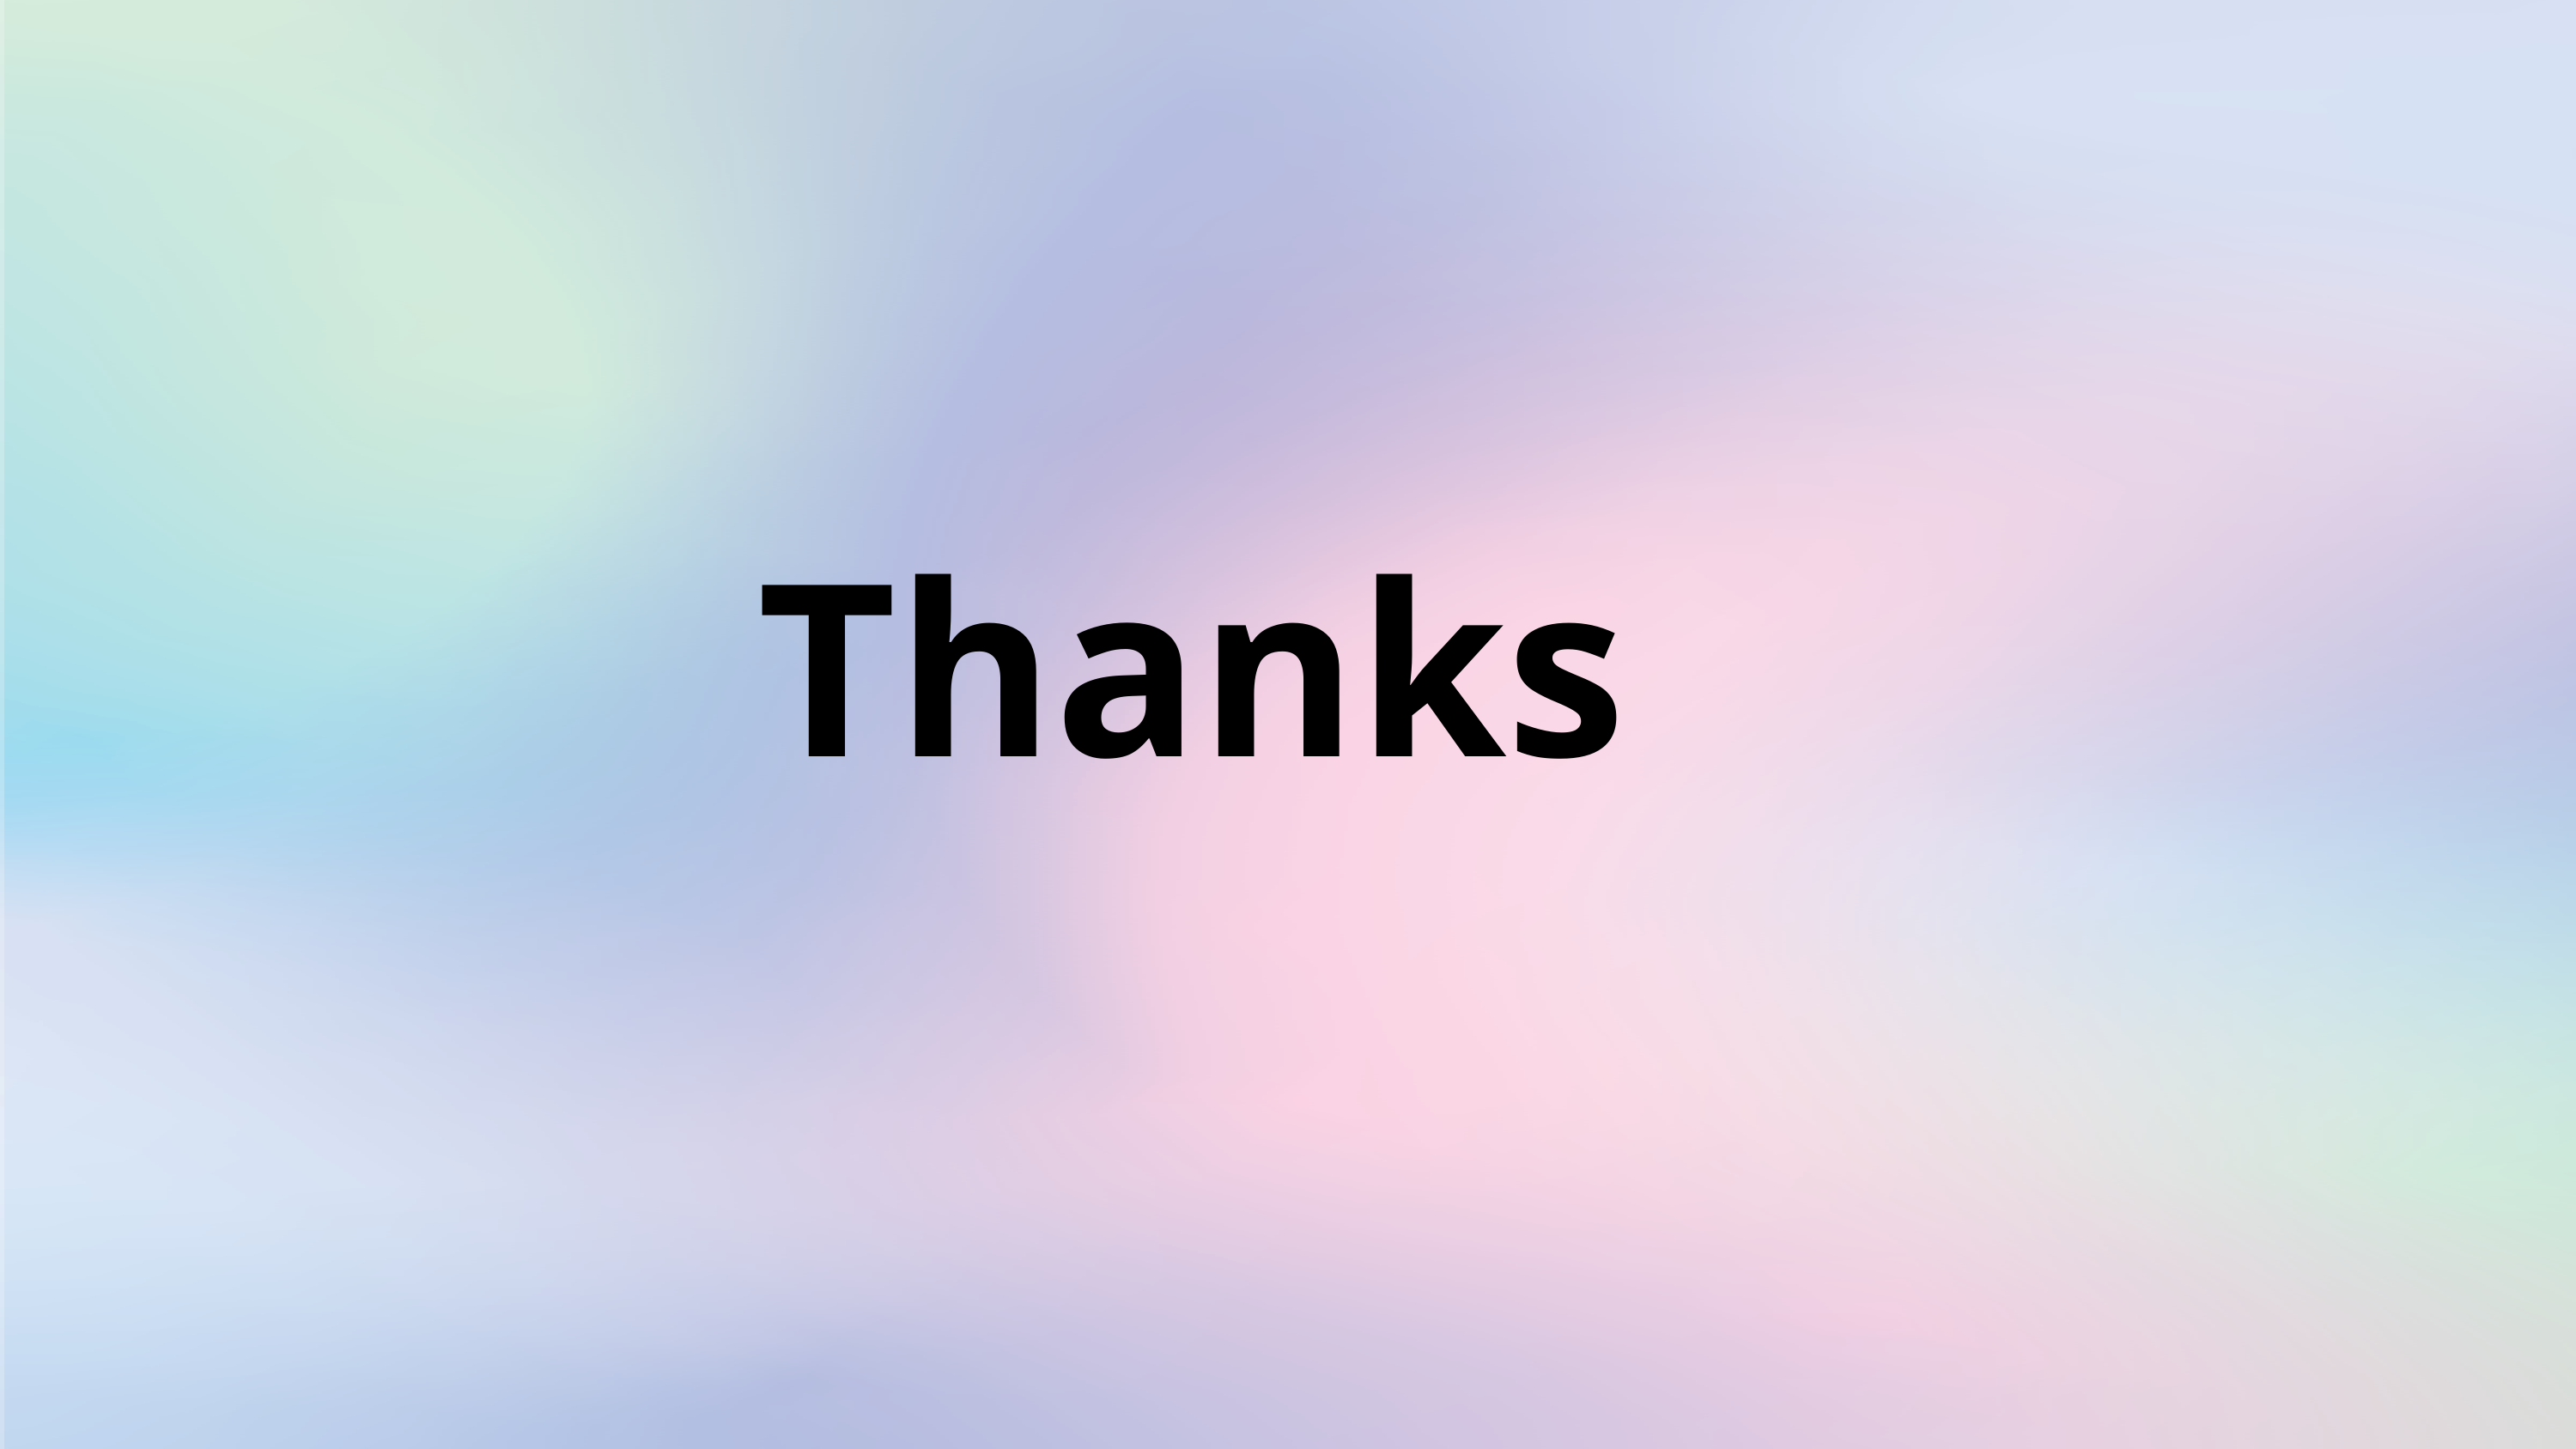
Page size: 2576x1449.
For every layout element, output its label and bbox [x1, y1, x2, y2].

text_box [0, 0, 2576, 1449]
text_box [757, 537, 2177, 955]
